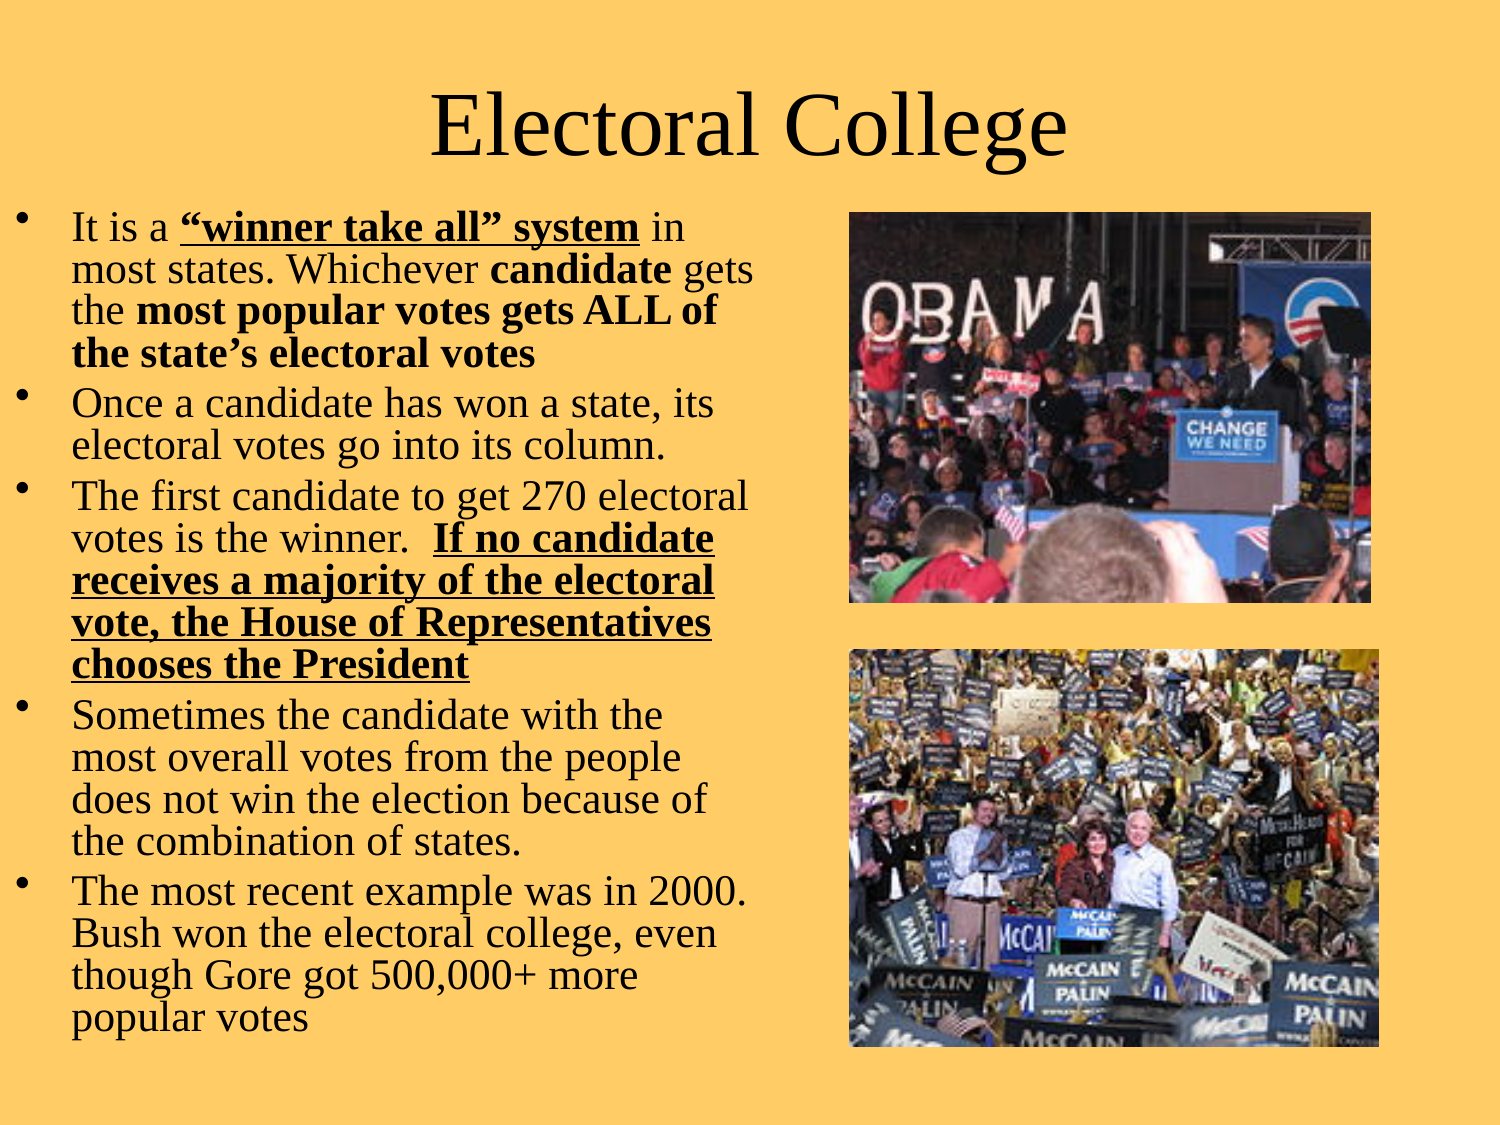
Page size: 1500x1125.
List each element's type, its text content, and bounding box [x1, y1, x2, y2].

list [849, 212, 1371, 604]
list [849, 649, 1380, 1047]
title Electoral College [112, 24, 1388, 213]
list It is a “winner take all” system in most states. Whichever candidate gets the most popular votes gets ALL of the state’s electoral votes Once a candidate has won a state, its electoral votes go into its column. The first candidate to get 270 electoral votes is the winner. If no candidate receives a majority of the electoral vote, the House of Representatives chooses the President Sometimes the candidate with the most overall votes from the people does not win the election because of the combination of states. The most recent example was in 2000. Bush won the electoral college, even though Gore got 500,000+ more popular votes [0, 199, 776, 1125]
